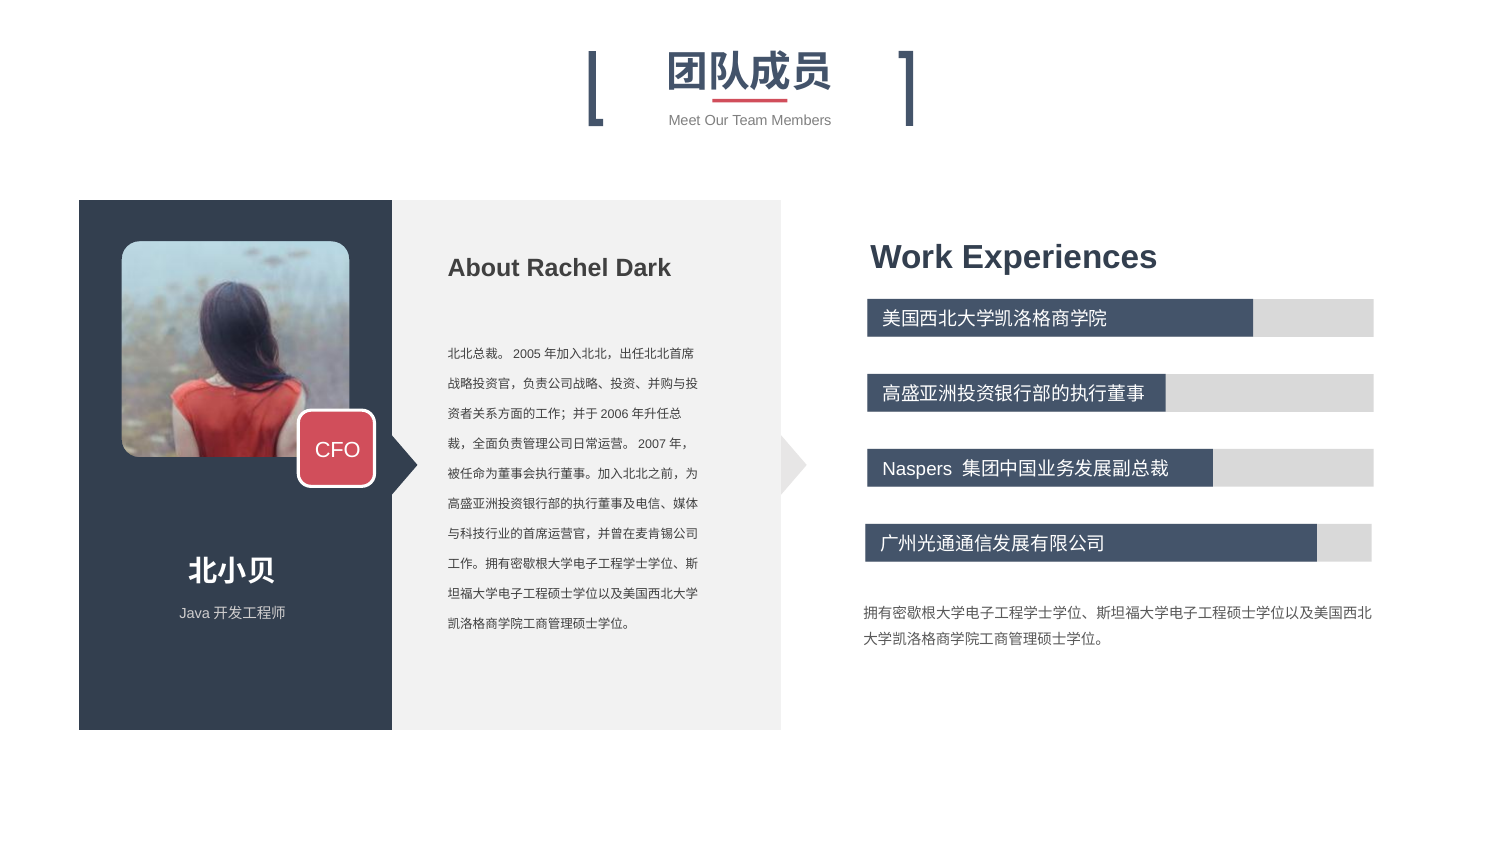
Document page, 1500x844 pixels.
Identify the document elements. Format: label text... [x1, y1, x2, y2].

text_box Meet Our Team Members [575, 94, 925, 136]
text_box 团队成员 [575, 37, 925, 94]
text_box 拥有密歇根大学电子工程学士学位、斯坦福大学电子工程硕士学位以及美国西北大学凯洛格商学院工商管理硕士学位。 [863, 594, 1372, 648]
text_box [588, 50, 914, 127]
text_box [865, 235, 1374, 562]
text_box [78, 200, 418, 730]
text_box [419, 200, 807, 730]
